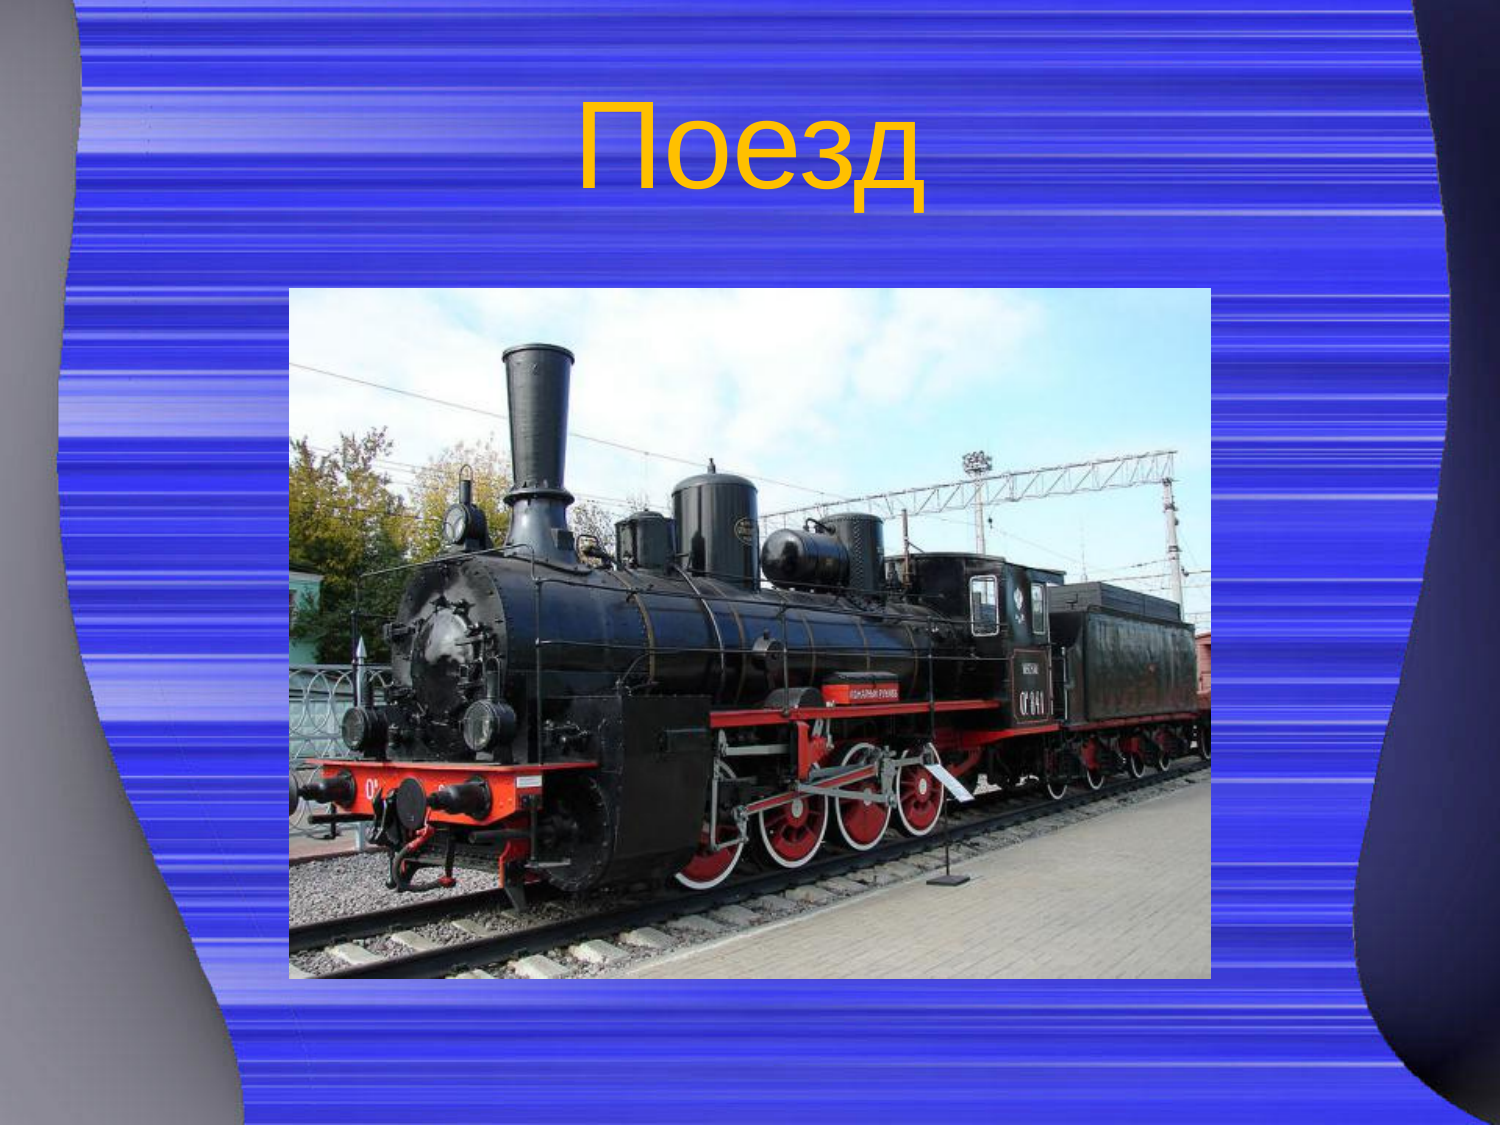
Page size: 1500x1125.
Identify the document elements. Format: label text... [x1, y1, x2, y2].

title Поезд [74, 44, 1426, 233]
picture [0, 0, 1500, 1125]
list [288, 288, 1212, 980]
